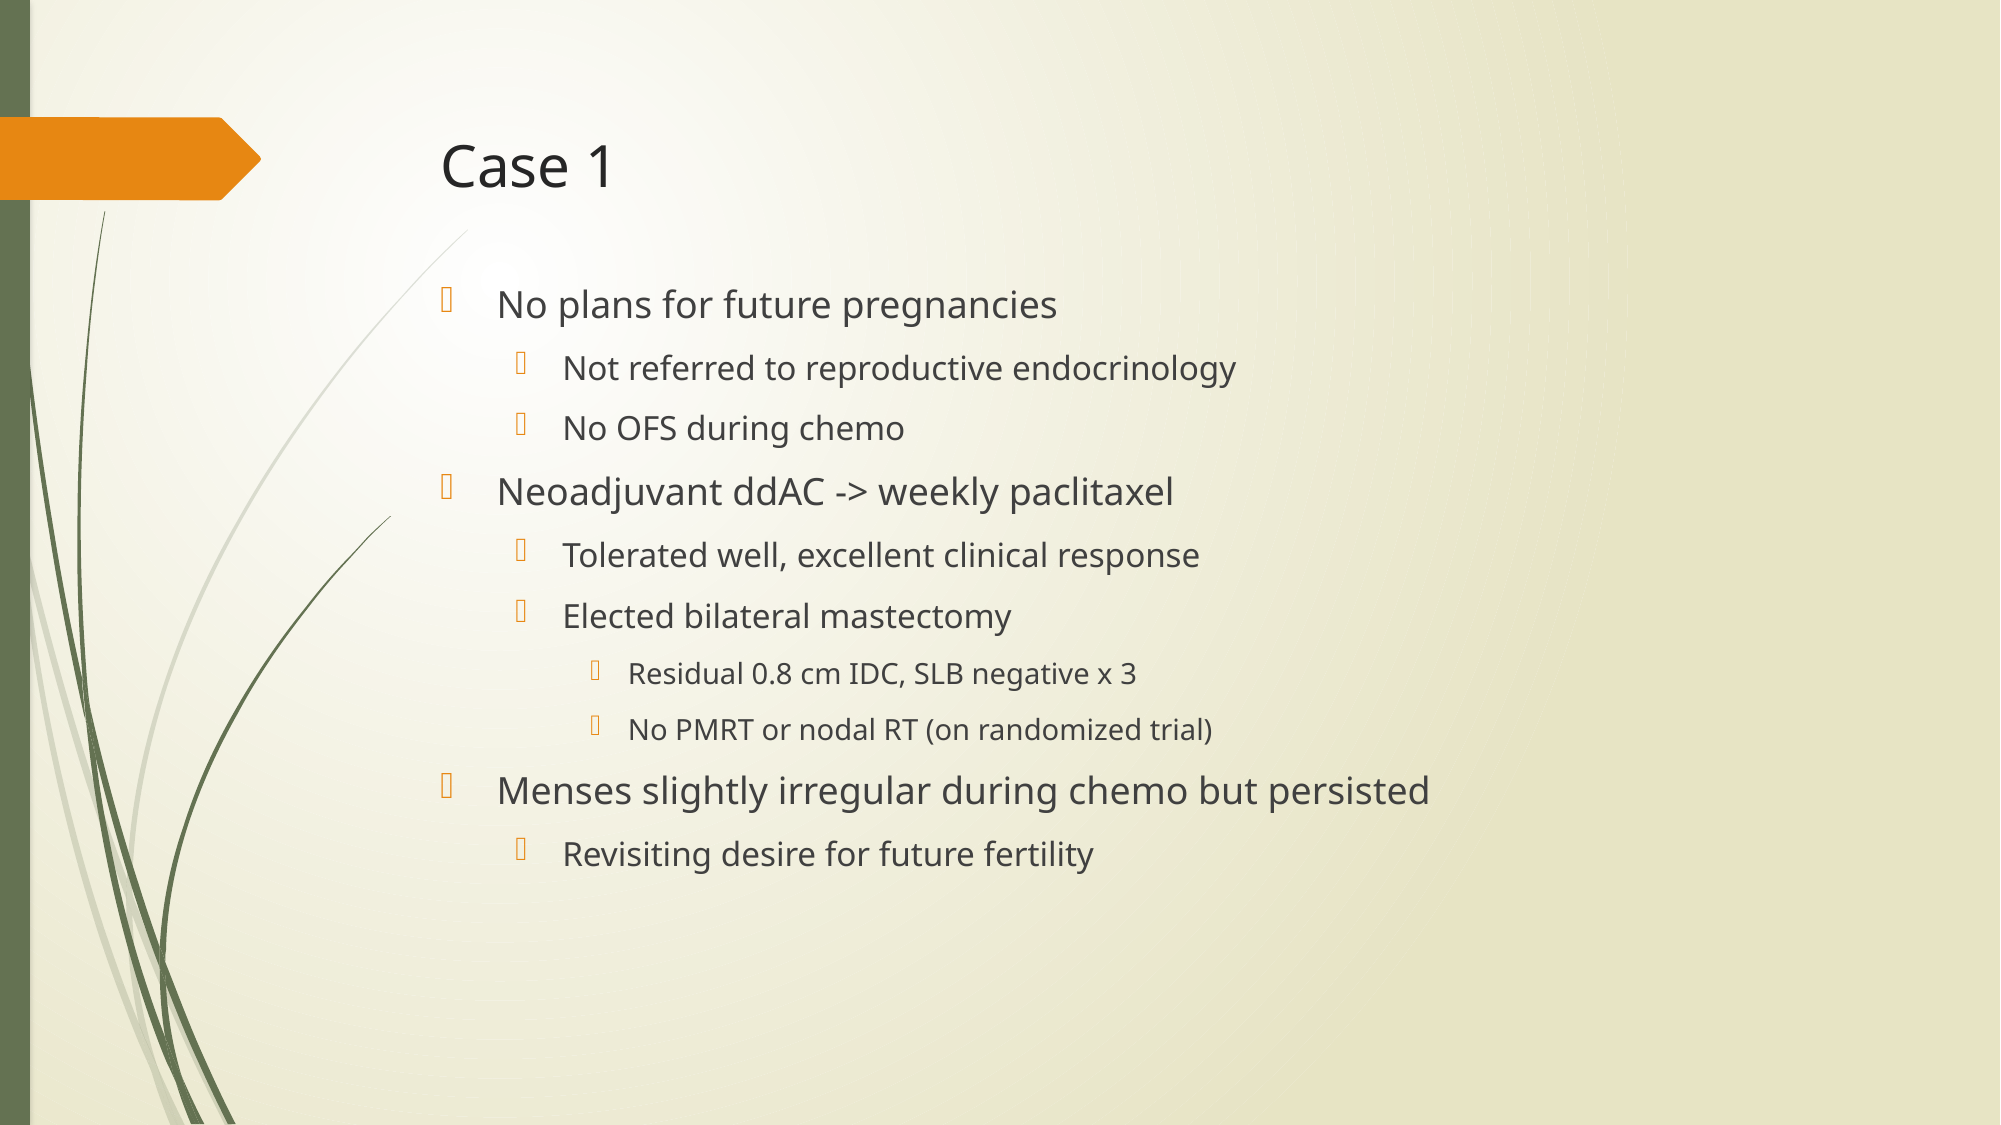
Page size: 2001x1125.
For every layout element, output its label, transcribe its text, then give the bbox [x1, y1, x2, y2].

list No plans for future pregnancies Not referred to reproductive endocrinology No OFS during chemo Neoadjuvant ddAC -> weekly paclitaxel Tolerated well, excellent clinical response Elected bilateral mastectomy Residual 0.8 cm IDC, SLB negative x 3 No PMRT or nodal RT (on randomized trial) Menses slightly irregular during chemo but persisted Revisiting desire for future fertility [425, 273, 1888, 893]
title Case 1 [425, 121, 1888, 273]
